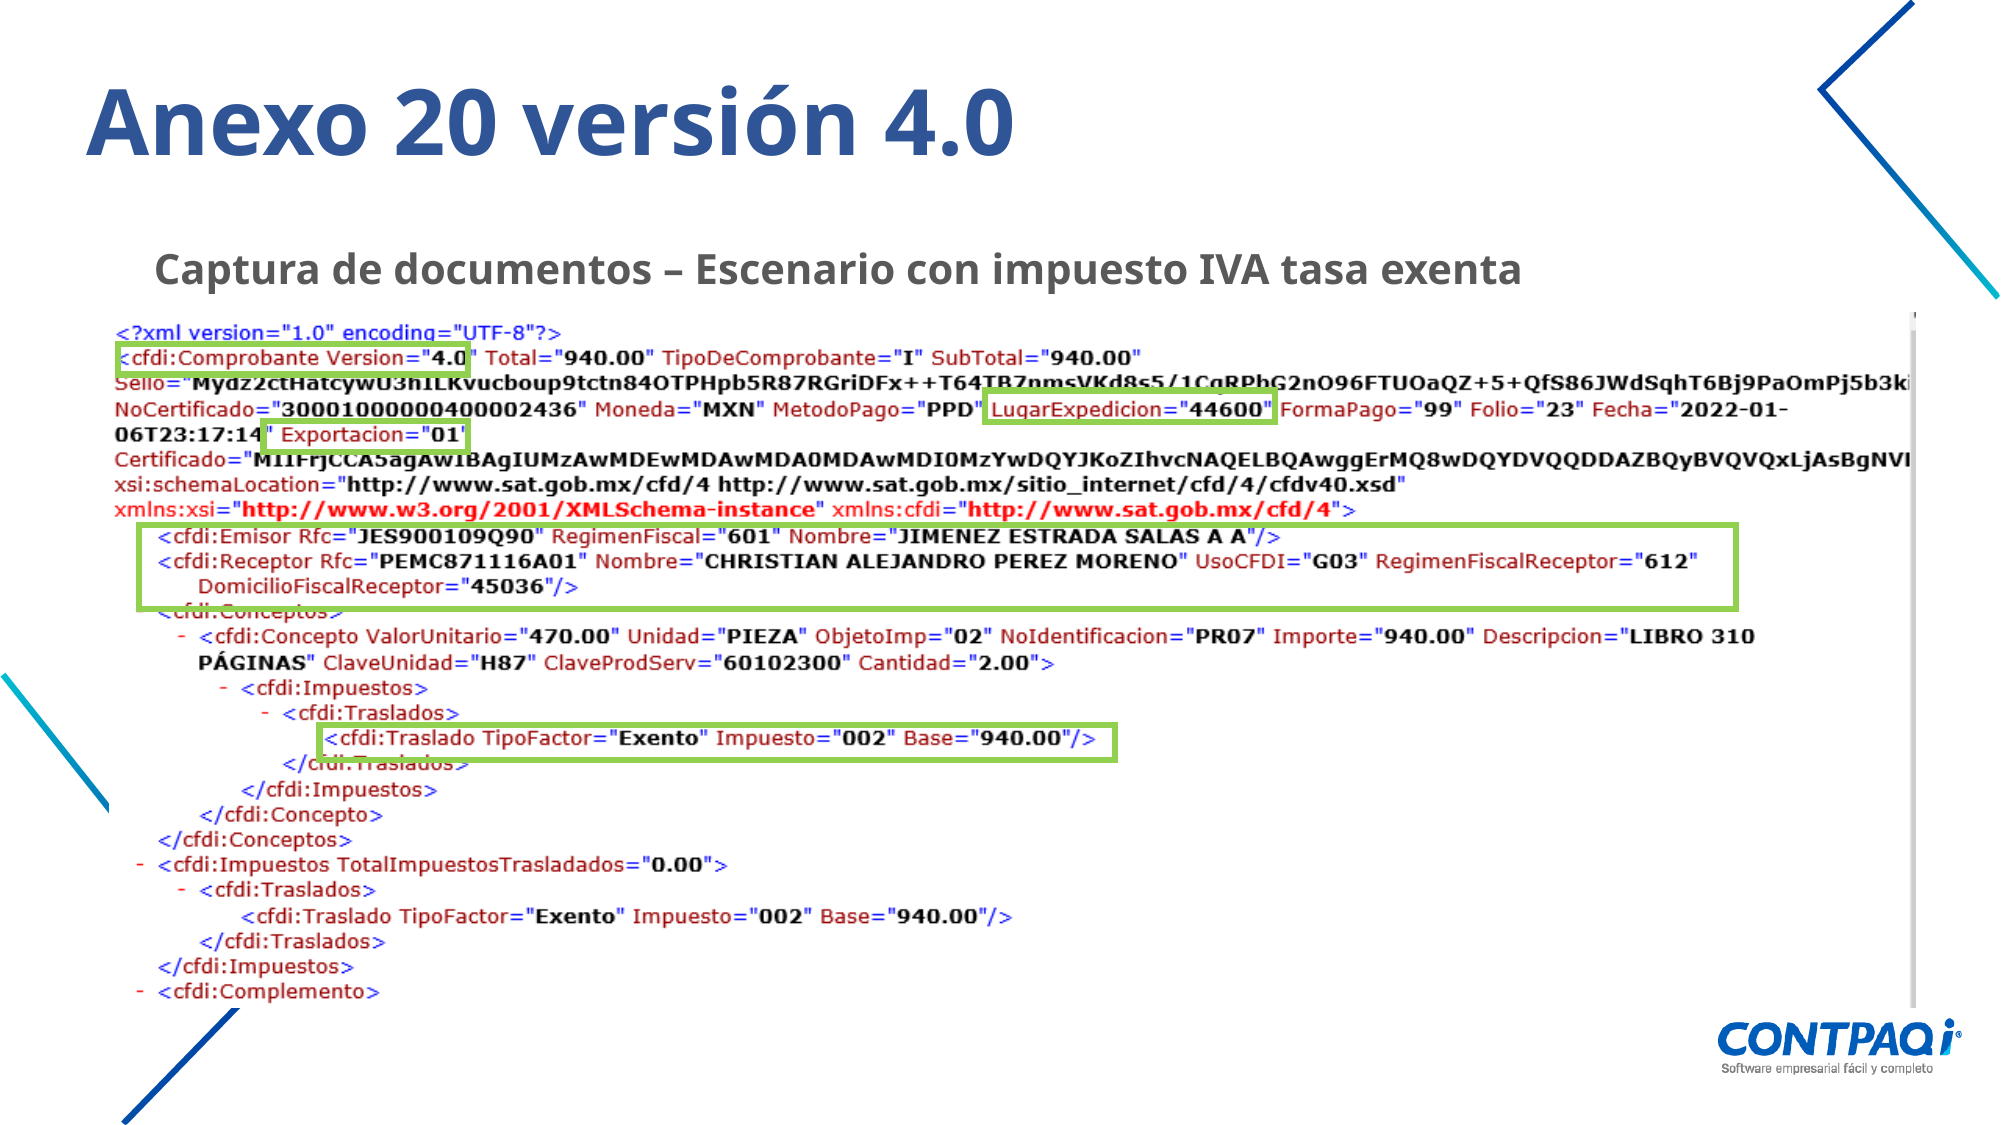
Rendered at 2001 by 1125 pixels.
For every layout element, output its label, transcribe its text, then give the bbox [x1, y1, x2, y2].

picture [1816, 0, 2000, 300]
text_box Captura de documentos – Escenario con impuesto IVA tasa exenta [139, 235, 1861, 301]
title Anexo 20 versión 4.0 [71, 53, 1372, 197]
picture [1718, 1018, 1962, 1075]
picture [0, 312, 1916, 1125]
